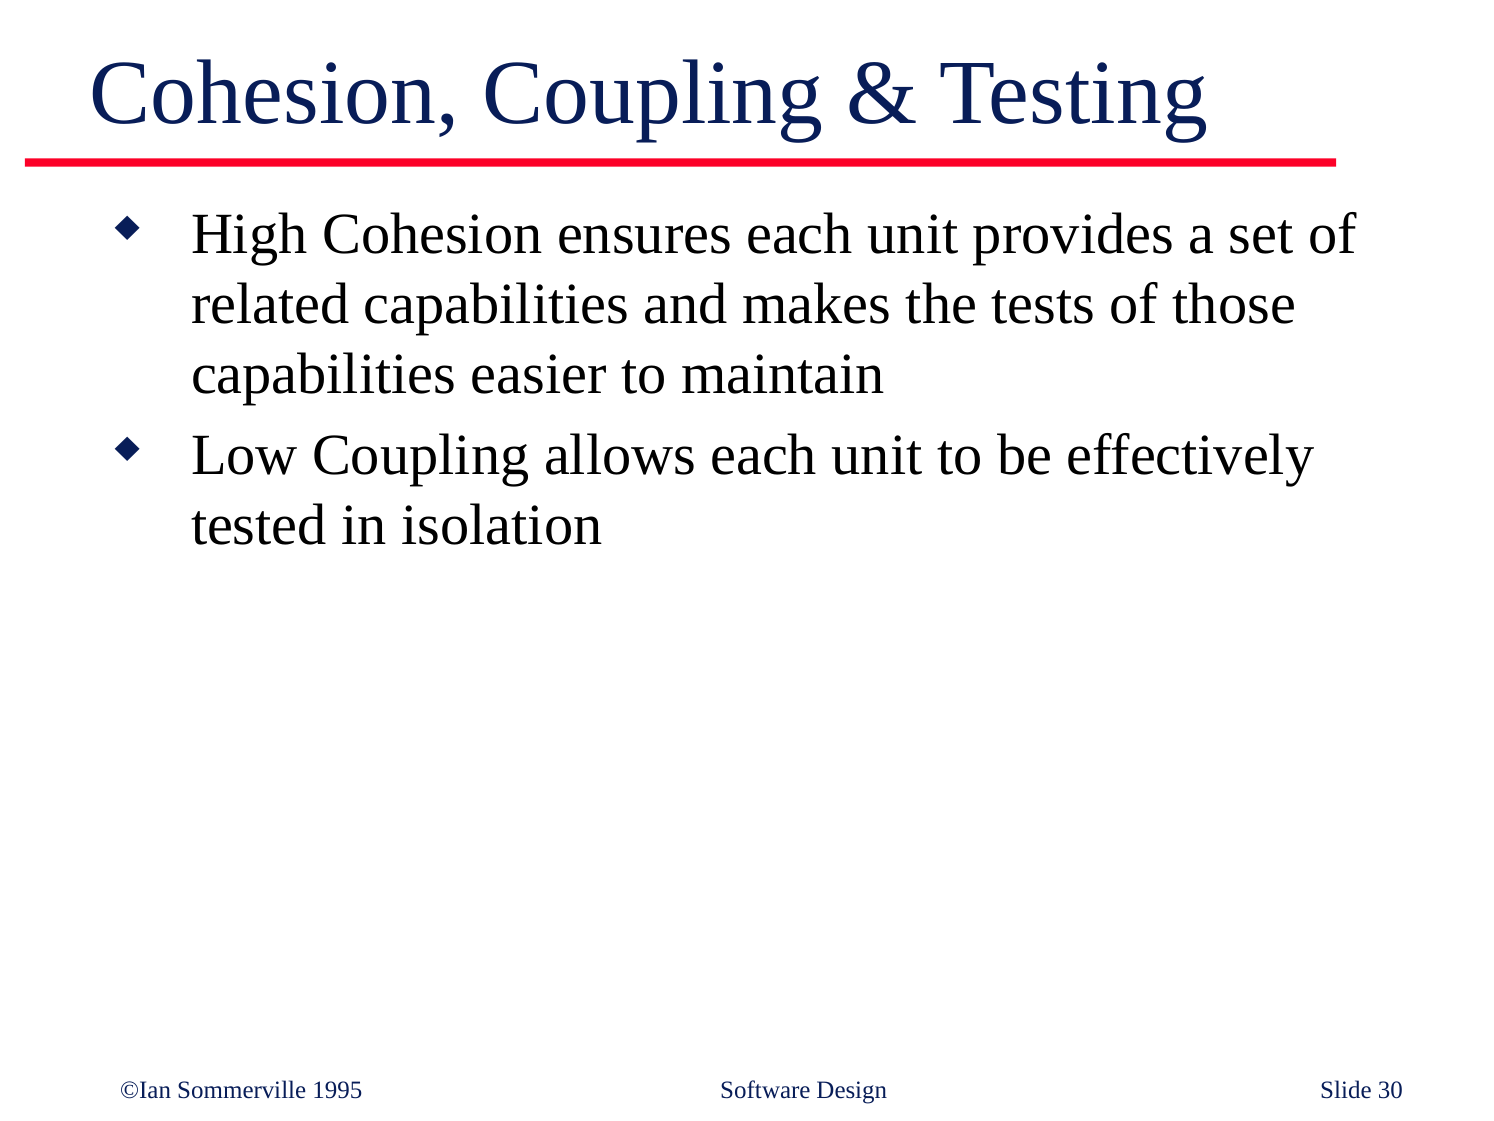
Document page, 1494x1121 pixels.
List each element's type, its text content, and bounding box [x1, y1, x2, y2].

list High Cohesion ensures each unit provides a set of related capabilities and makes the tests of those capabilities easier to maintain Low Coupling allows each unit to be effectively tested in isolation [99, 187, 1437, 1038]
title Cohesion, Coupling & Testing [75, 37, 1350, 150]
